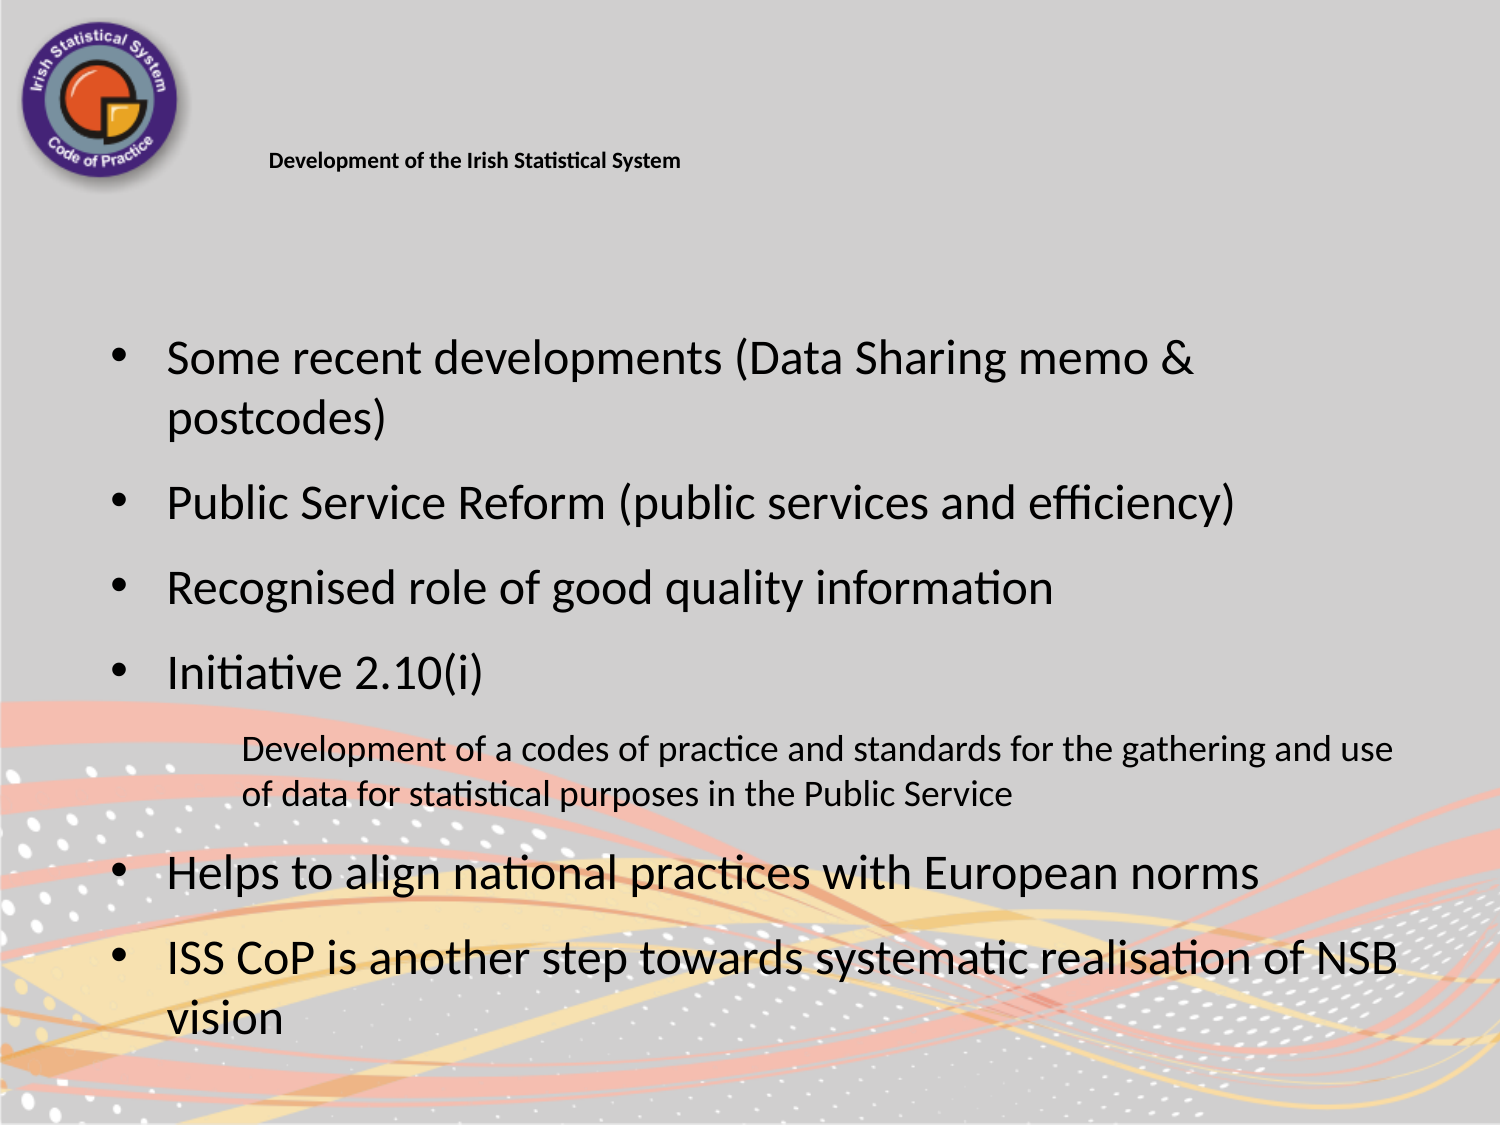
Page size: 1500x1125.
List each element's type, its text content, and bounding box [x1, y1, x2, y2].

list Some recent developments (Data Sharing memo & postcodes) Public Service Reform (public services and efficiency) Recognised role of good quality information Initiative 2.10(i) Development of a codes of practice and standards for the gathering and use of data for statistical purposes in the Public Service Helps to align national practices with European norms ISS CoP is another step towards systematic realisation of NSB vision [76, 231, 1427, 1053]
title Development of the Irish Statistical System [253, 137, 1415, 209]
picture [0, 0, 1500, 1125]
